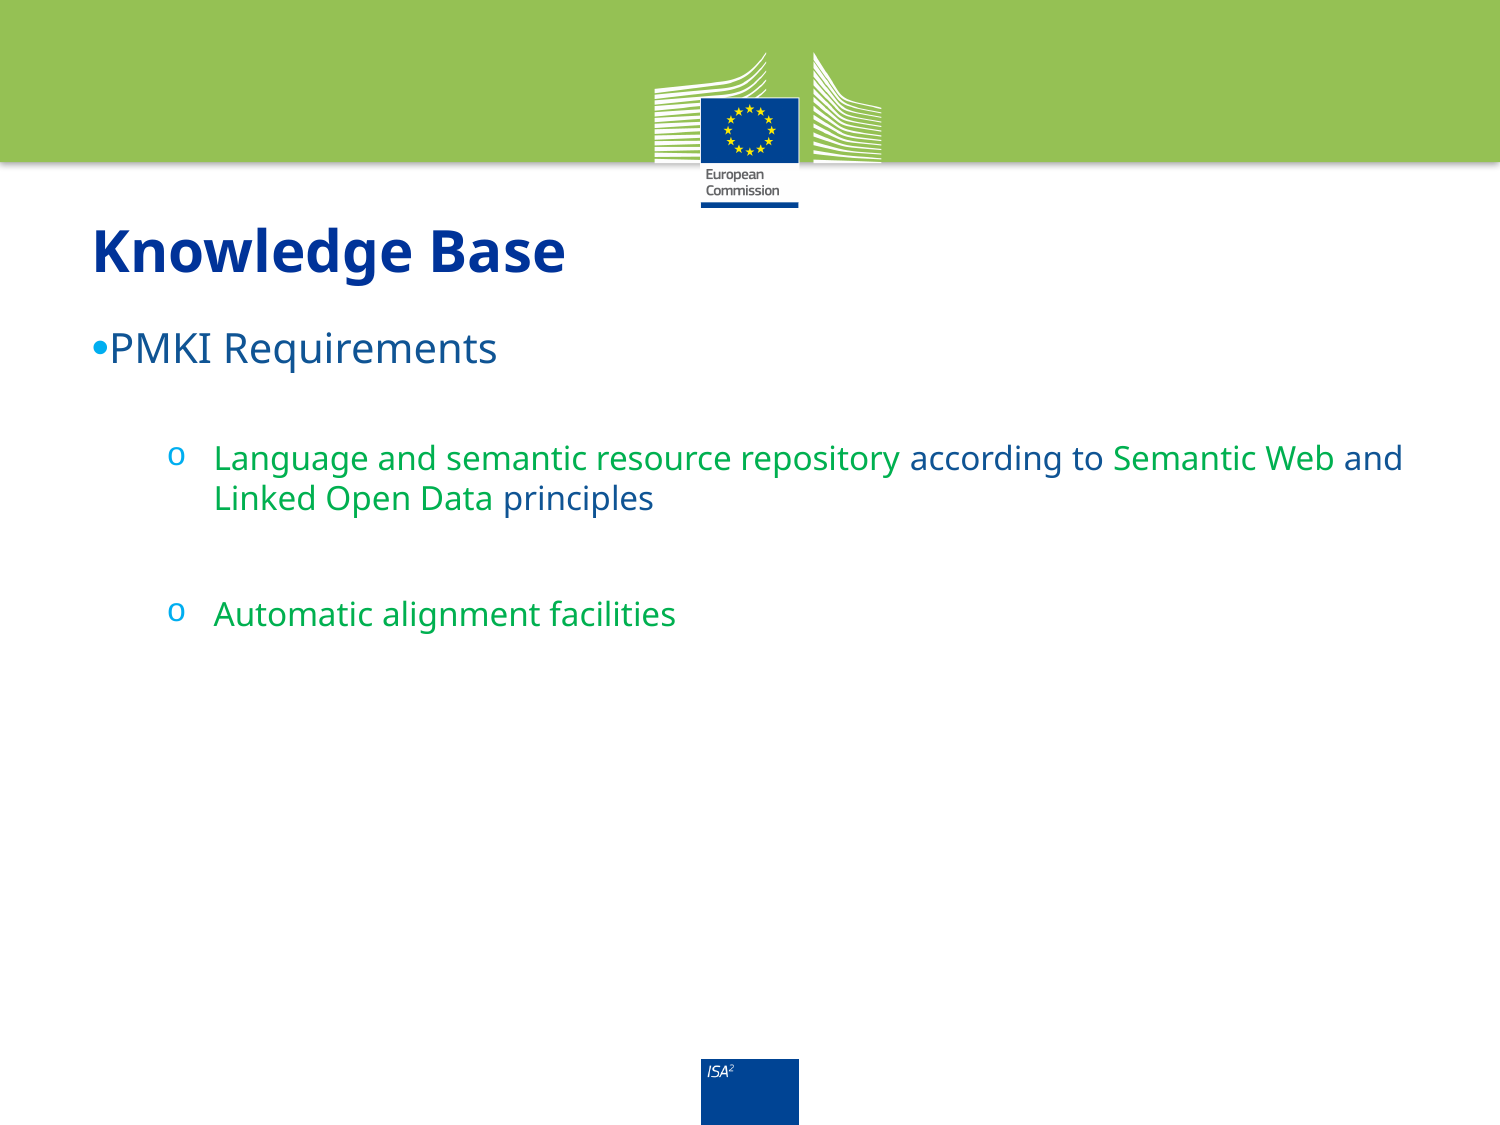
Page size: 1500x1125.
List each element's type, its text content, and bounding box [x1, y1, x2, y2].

list PMKI Requirements Language and semantic resource repository according to Semantic Web and Linked Open Data principles Automatic alignment facilities [76, 314, 1427, 1036]
title Knowledge Base [76, 172, 1427, 314]
picture [607, 7, 892, 172]
picture [701, 1059, 799, 1125]
